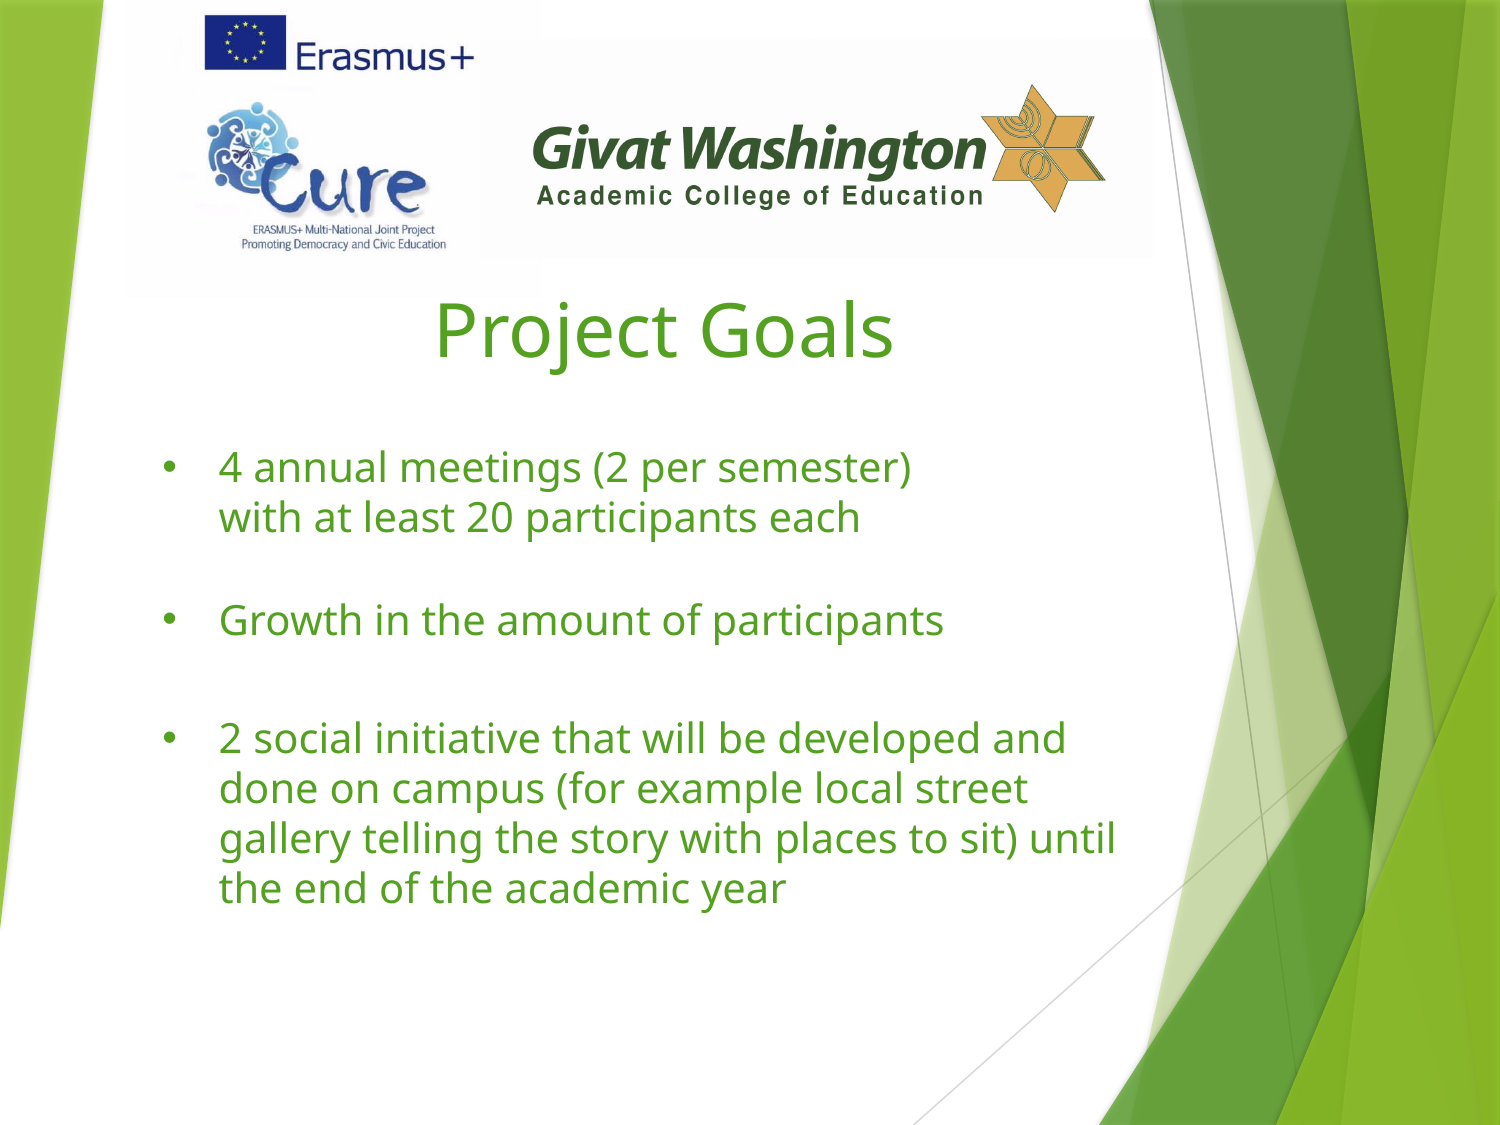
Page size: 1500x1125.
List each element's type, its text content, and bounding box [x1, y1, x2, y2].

picture [1153, 37, 1164, 251]
text_box Project Goals [419, 307, 928, 381]
text_box 4 annual meetings (2 per semester) with at least 20 participants each [147, 433, 1010, 549]
text_box Growth in the amount of participants [147, 586, 1081, 651]
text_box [123, 0, 1153, 297]
text_box 2 social initiative that will be developed and done on campus (for example local street gallery telling the story with places to sit) until the end of the academic year [147, 704, 1140, 920]
